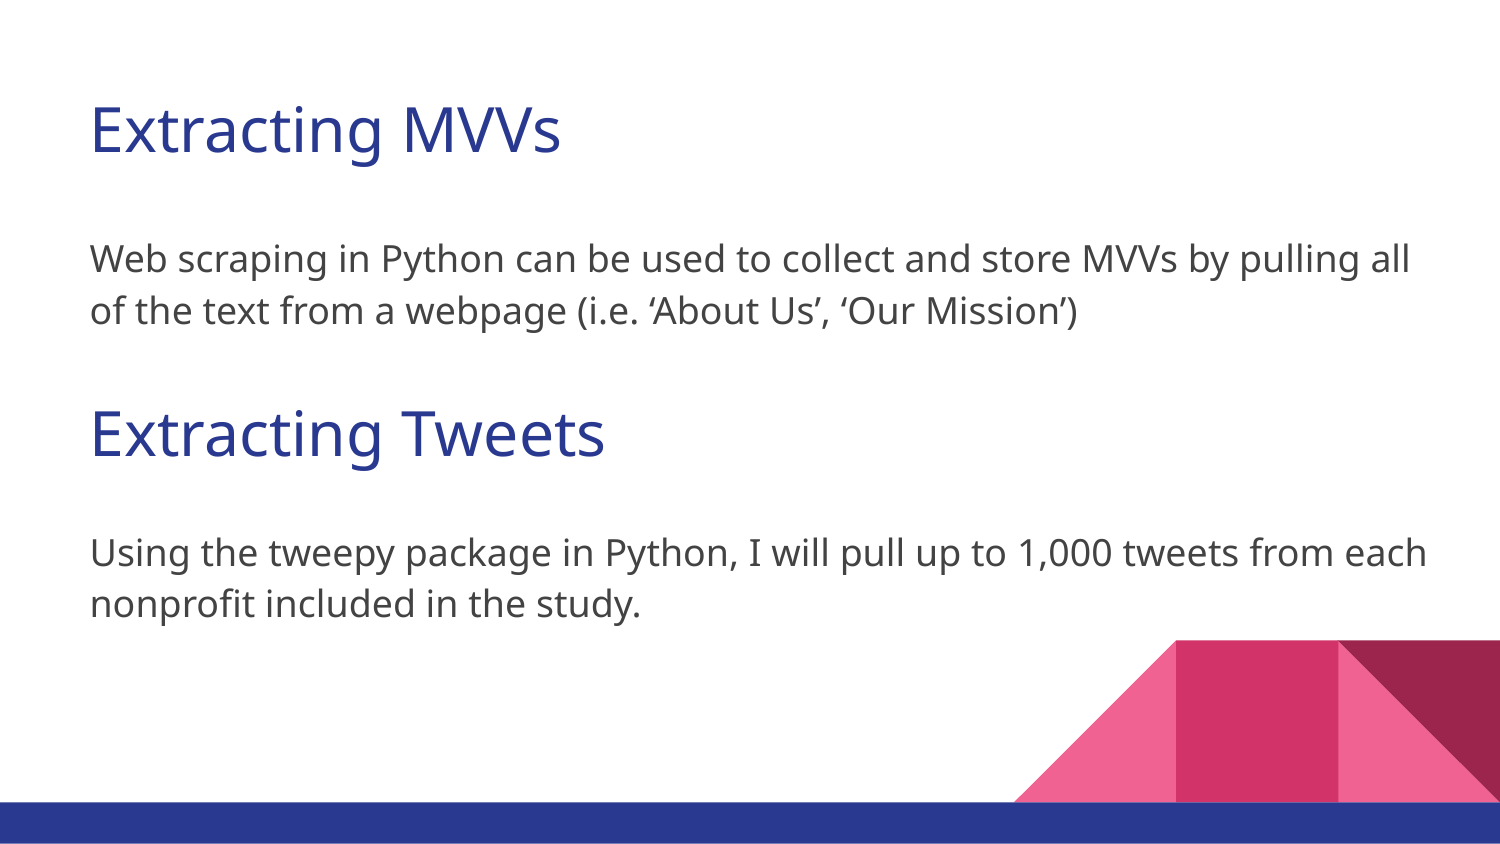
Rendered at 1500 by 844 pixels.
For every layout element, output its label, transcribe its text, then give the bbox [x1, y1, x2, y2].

title Extracting MVVs [74, 75, 1473, 175]
list Using the tweepy package in Python, I will pull up to 1,000 tweets from each nonprofit included in the study. [74, 506, 1473, 645]
list Web scraping in Python can be used to collect and store MVVs by pulling all of the text from a webpage (i.e. ‘About Us’, ‘Our Mission’) [74, 213, 1473, 351]
title Extracting Tweets [74, 378, 1473, 479]
